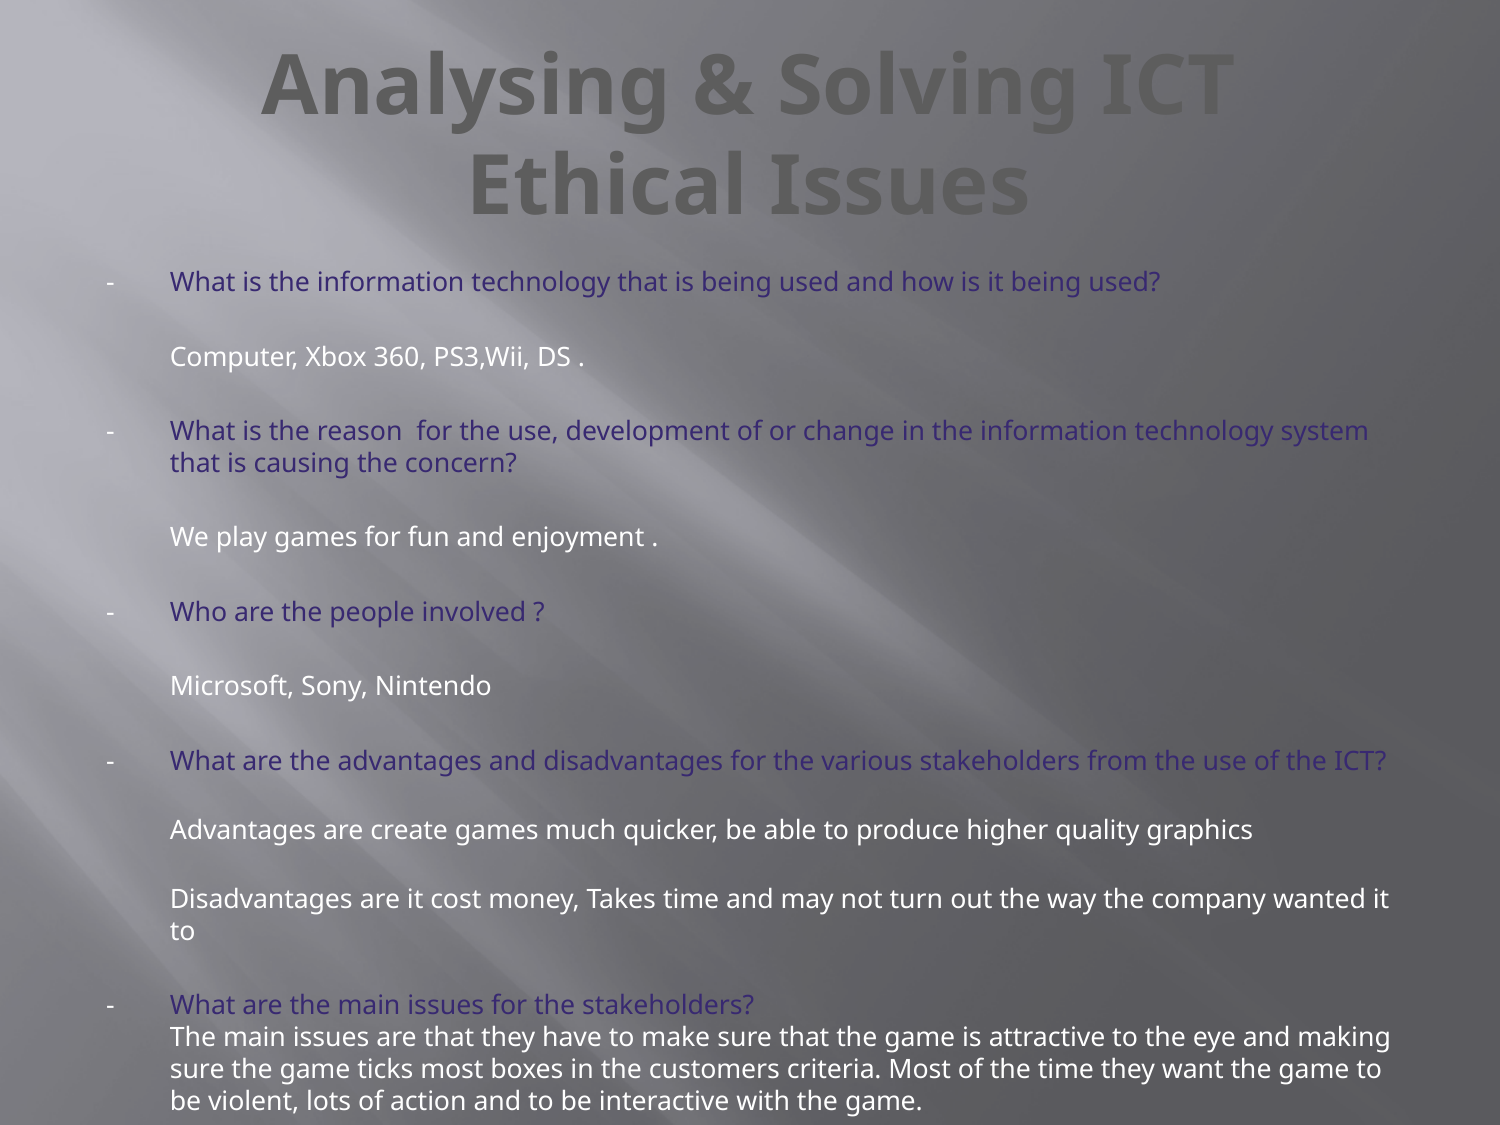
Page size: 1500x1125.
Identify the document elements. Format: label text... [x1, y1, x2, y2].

text_box Analysing & Solving ICT Ethical Issues [246, 23, 1252, 239]
list - What is the information technology that is being used and how is it being used? Computer, Xbox 360, PS3,Wii, DS . - What is the reason for the use, development of or change in the information technology system that is causing the concern? We play games for fun and enjoyment . - Who are the people involved ? Microsoft, Sony, Nintendo - What are the advantages and disadvantages for the various stakeholders from the use of the ICT? Advantages are create games much quicker, be able to produce higher quality graphics Disadvantages are it cost money, Takes time and may not turn out the way the company wanted it to - What are the main issues for the stakeholders? The main issues are that they have to make sure that the game is attractive to the eye and making sure the game ticks most boxes in the customers criteria. Most of the time they want the game to be violent, lots of action and to be interactive with the game. [70, 257, 1421, 1125]
